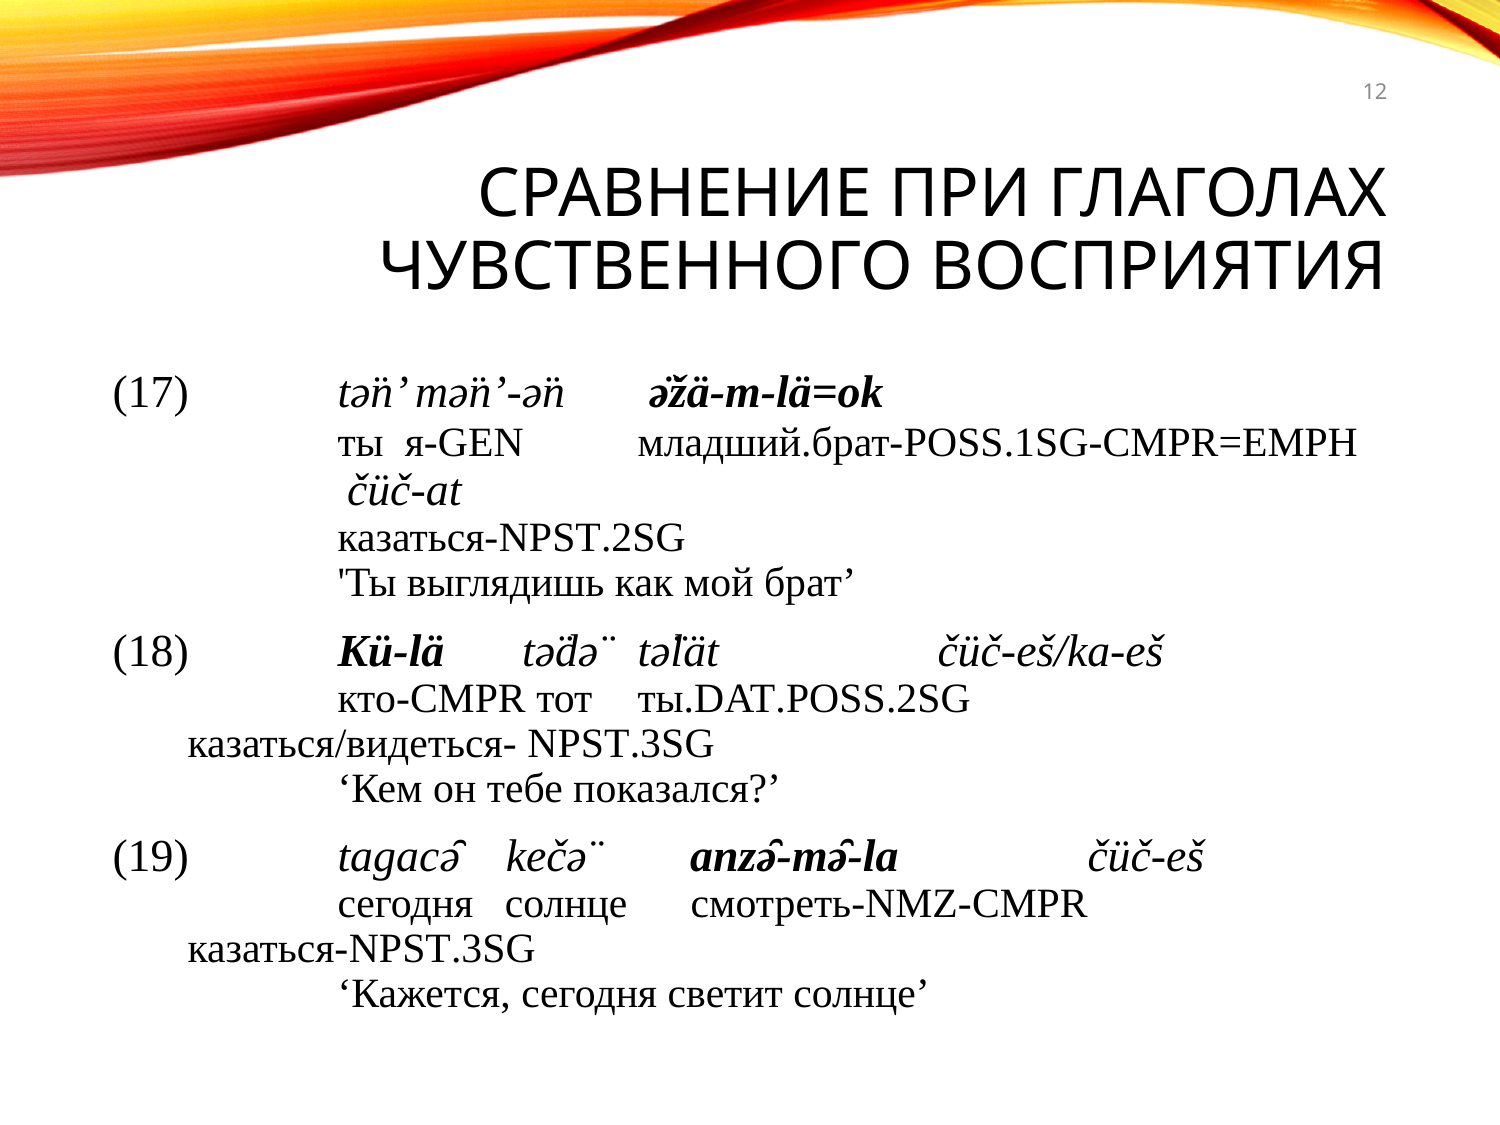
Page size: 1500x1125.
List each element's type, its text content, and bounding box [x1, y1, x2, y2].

list tə̈n’ mə̈n’-ə̈n ə̈žä-m-lä=ok ты я-gen младший.брат-poss.1sg-cmpr=emph čüč-at казаться-npst.2sg 'Ты выглядишь как мой брат’ Kü-lä tə̈də̈ tə̈lät čüč-eš/ka-eš кто-cmpr тот ты.dat.poss.2sg казаться/видеться- npst.3sg ‘Кем он тебе показался?’ tagacə̑ kečə̈ anzə̑-mə̑-la čüč-eš сегодня солнце смотреть-nmz-cmpr казаться-npst.3sg ‘Кажется, сегодня светит солнце’ [97, 360, 1403, 1028]
picture [0, 0, 1500, 178]
title Сравнение при глаголах чувственного восприятия [356, 125, 1403, 338]
slide_number 12 [1078, 62, 1403, 123]
